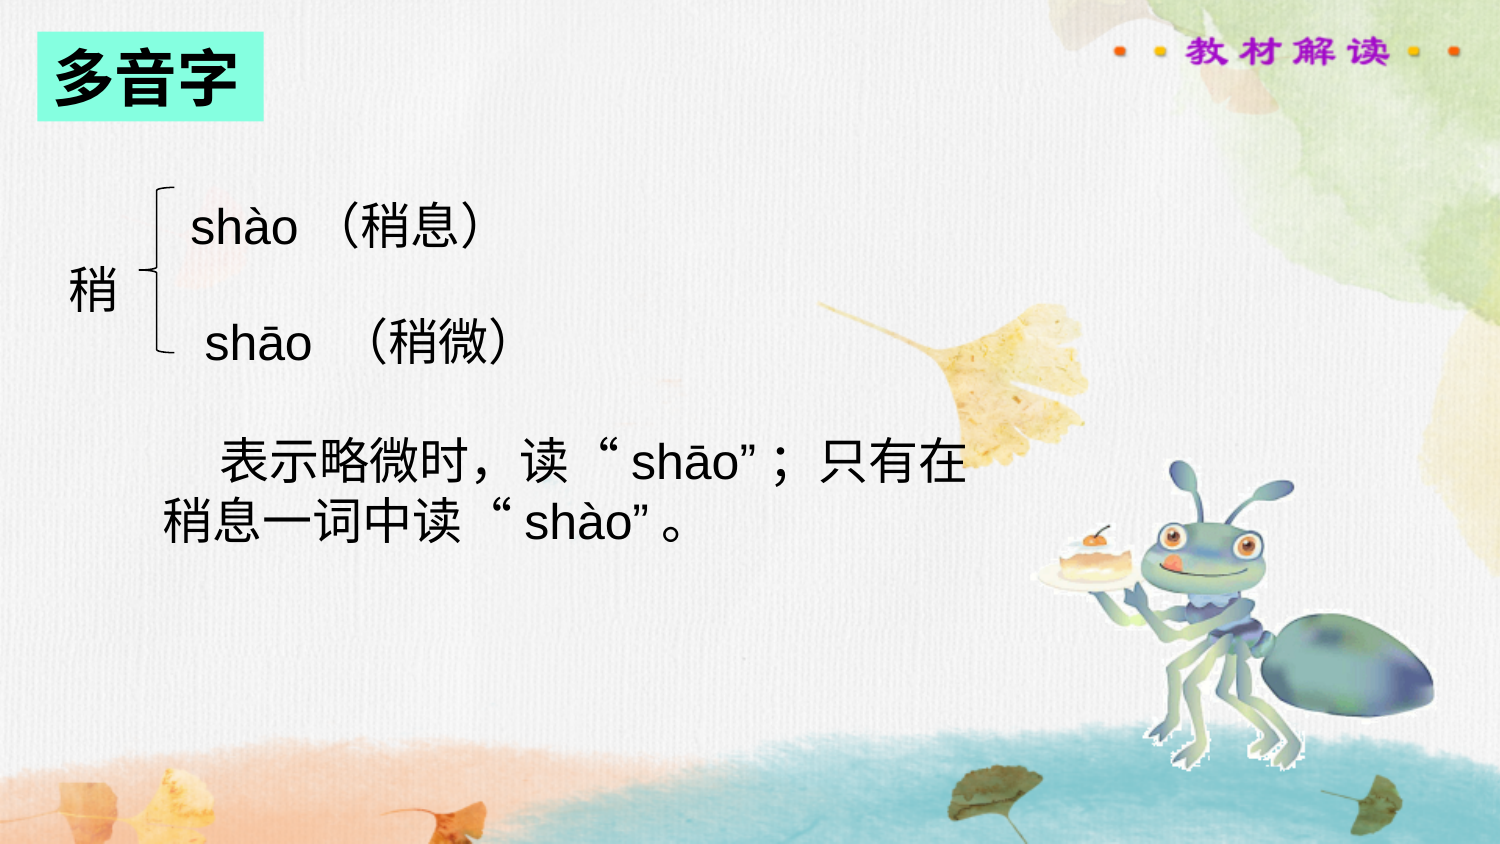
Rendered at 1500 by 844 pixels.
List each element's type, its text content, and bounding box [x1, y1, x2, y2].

text_box 多音字 [37, 31, 264, 122]
text_box [139, 187, 175, 353]
text_box shào（稍息） [175, 187, 621, 263]
text_box 稍 [53, 251, 123, 326]
text_box shāo （稍微） [175, 303, 621, 378]
picture [0, 0, 1500, 844]
text_box 表示略微时，读“shāo”；只有在稍息一词中读“shào”。 [147, 421, 1016, 617]
